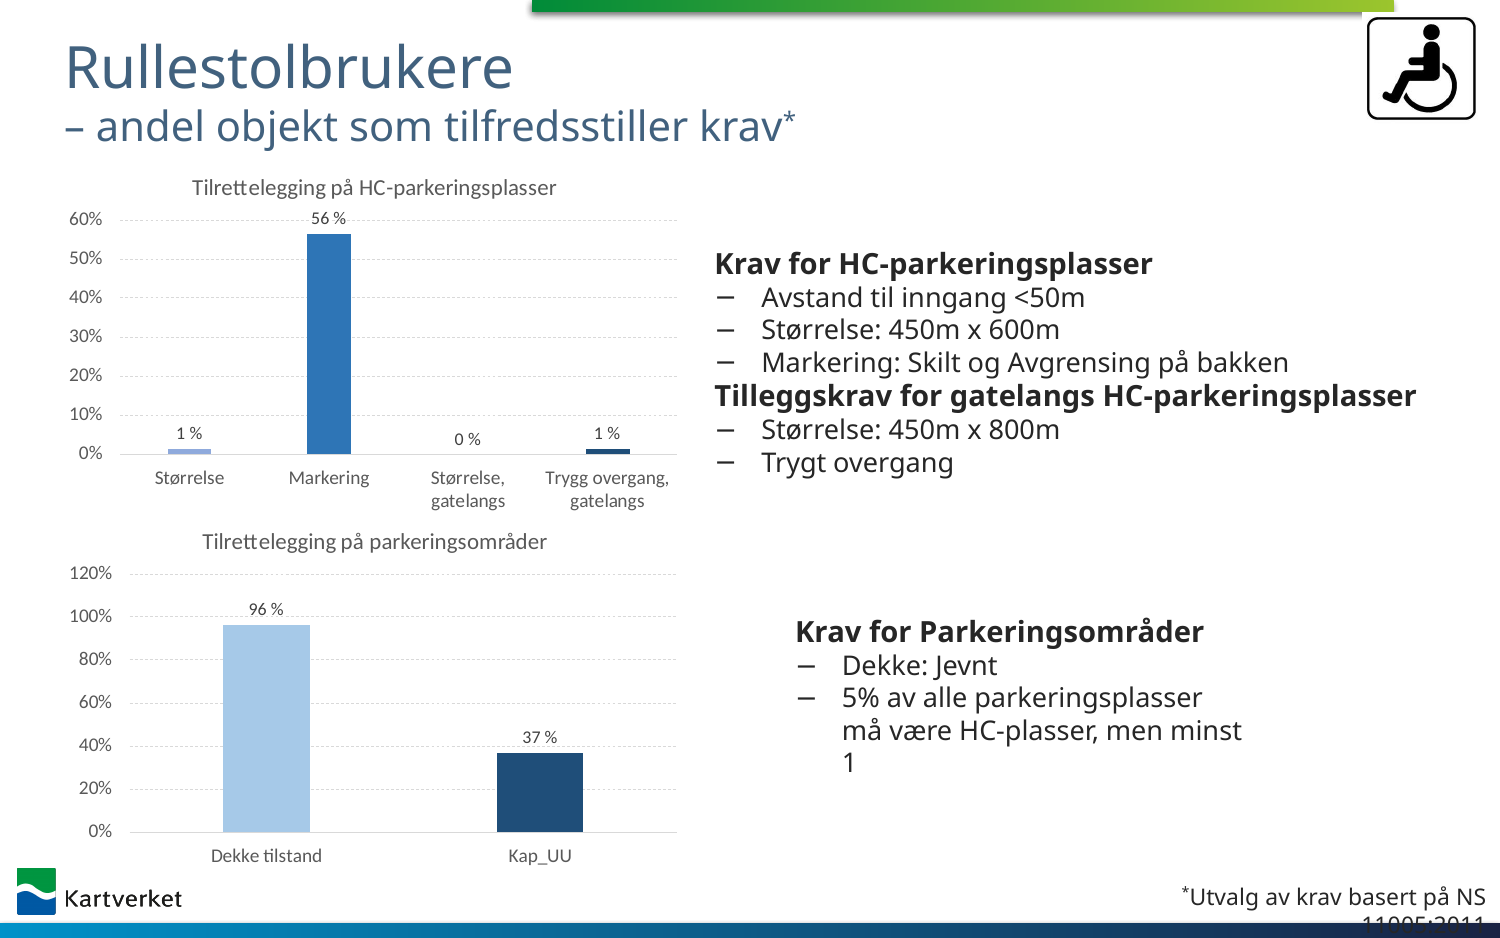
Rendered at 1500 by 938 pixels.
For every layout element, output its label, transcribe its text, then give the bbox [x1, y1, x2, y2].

picture [62, 520, 688, 874]
text_box Rullestolbrukere – andel objekt som tilfredsstiller krav* [49, 25, 1431, 158]
text_box *Utvalg av krav basert på NS 11005:2011 [1068, 873, 1500, 938]
text_box Krav for Parkeringsområder Dekke: Jevnt 5% av alle parkeringsplasser må være HC-plasser, men minst 1 [780, 605, 1261, 786]
picture [62, 166, 688, 519]
picture [1362, 12, 1481, 126]
text_box Krav for HC-parkeringsplasser Avstand til inngang <50m Størrelse: 450m x 600m Markering: Skilt og Avgrensing på bakken Tilleggskrav for gatelangs HC-parkeringsplasser Størrelse: 450m x 800m Trygt overgang [699, 237, 1433, 485]
